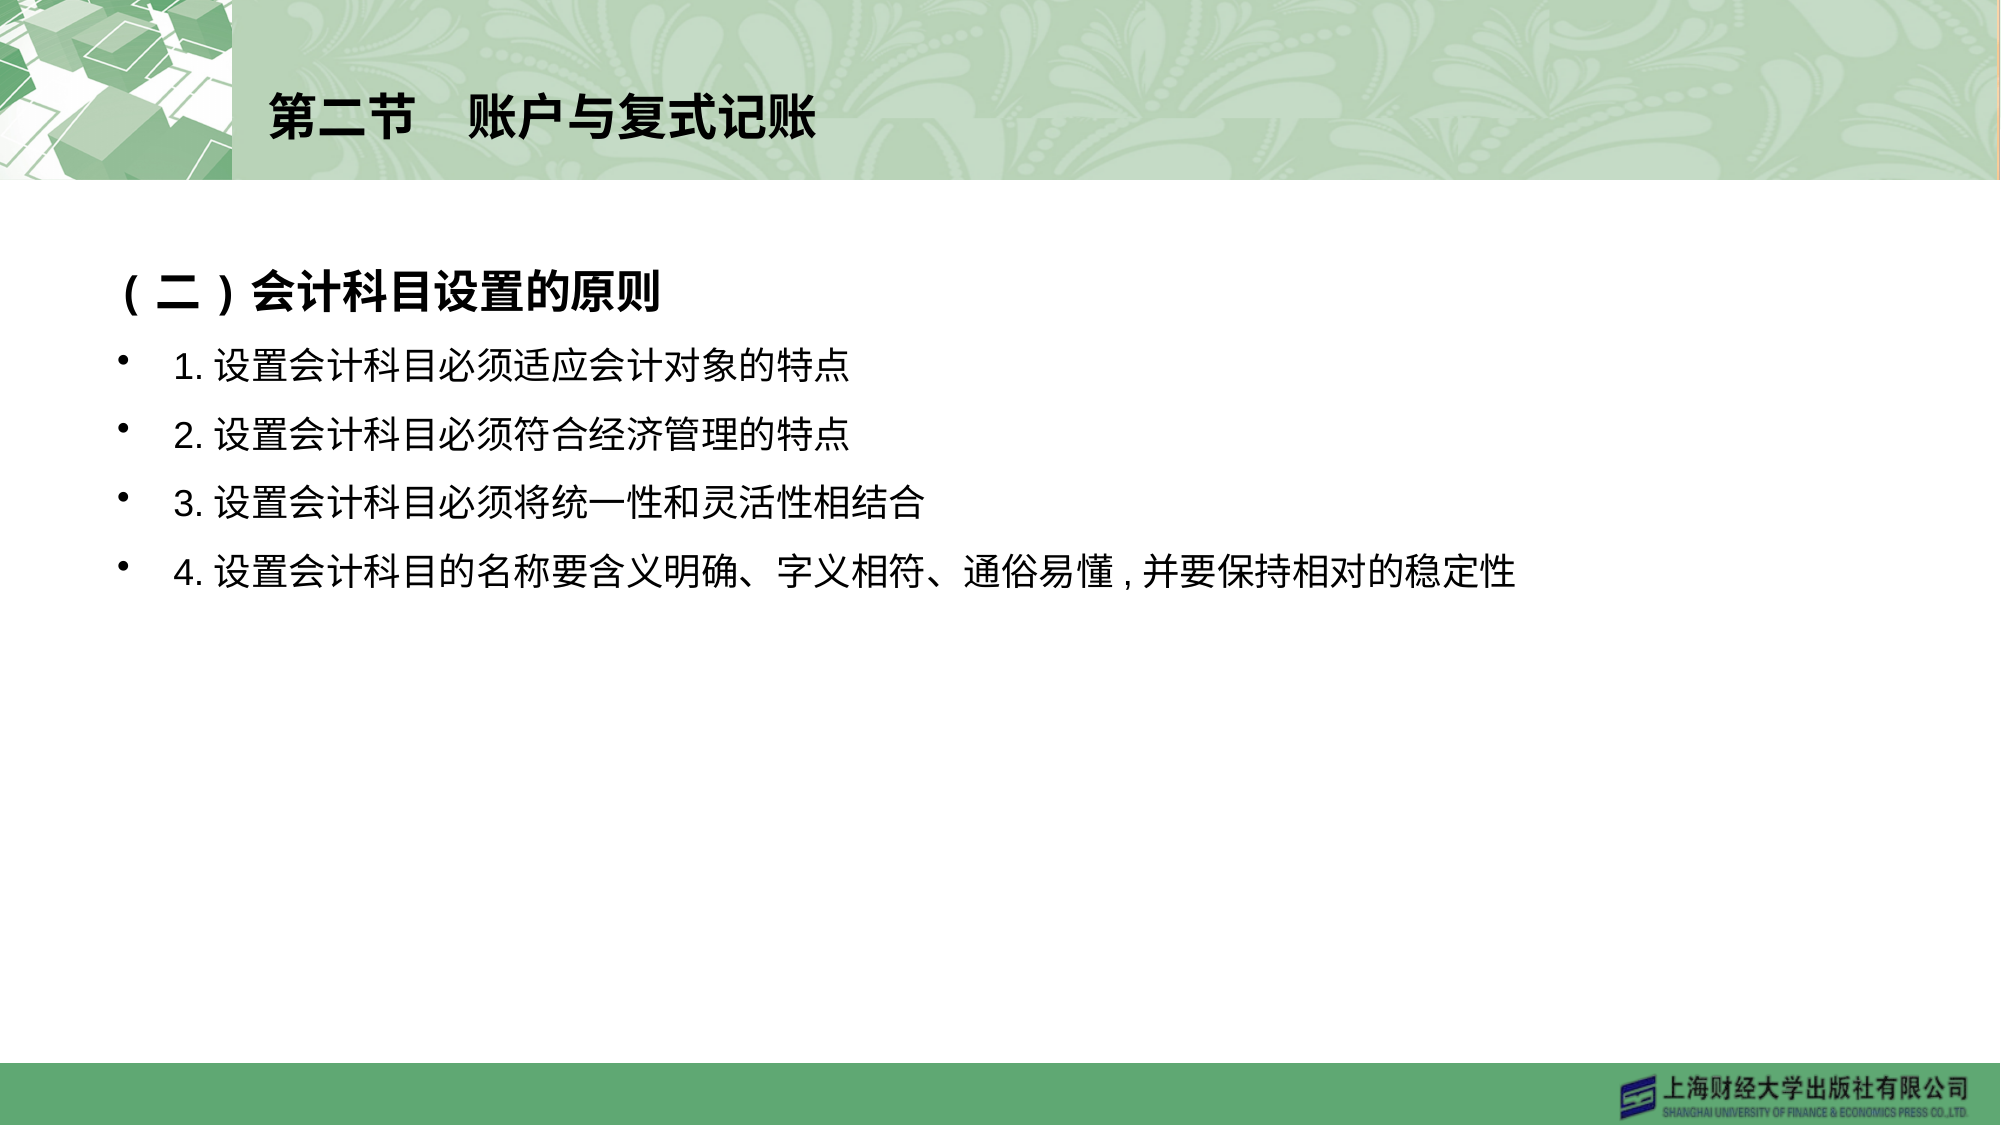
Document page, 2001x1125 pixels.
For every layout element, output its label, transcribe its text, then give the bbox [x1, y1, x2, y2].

list (二)会计科目设置的原则 1.设置会计科目必须适应会计对象的特点 2.设置会计科目必须符合经济管理的特点 3.设置会计科目必须将统一性和灵活性相结合 4.设置会计科目的名称要含义明确、字义相符、通俗易懂,并要保持相对的稳定性 [102, 241, 1898, 1065]
picture [0, 0, 2001, 1125]
title 第二节 账户与复式记账 [252, 64, 1609, 168]
